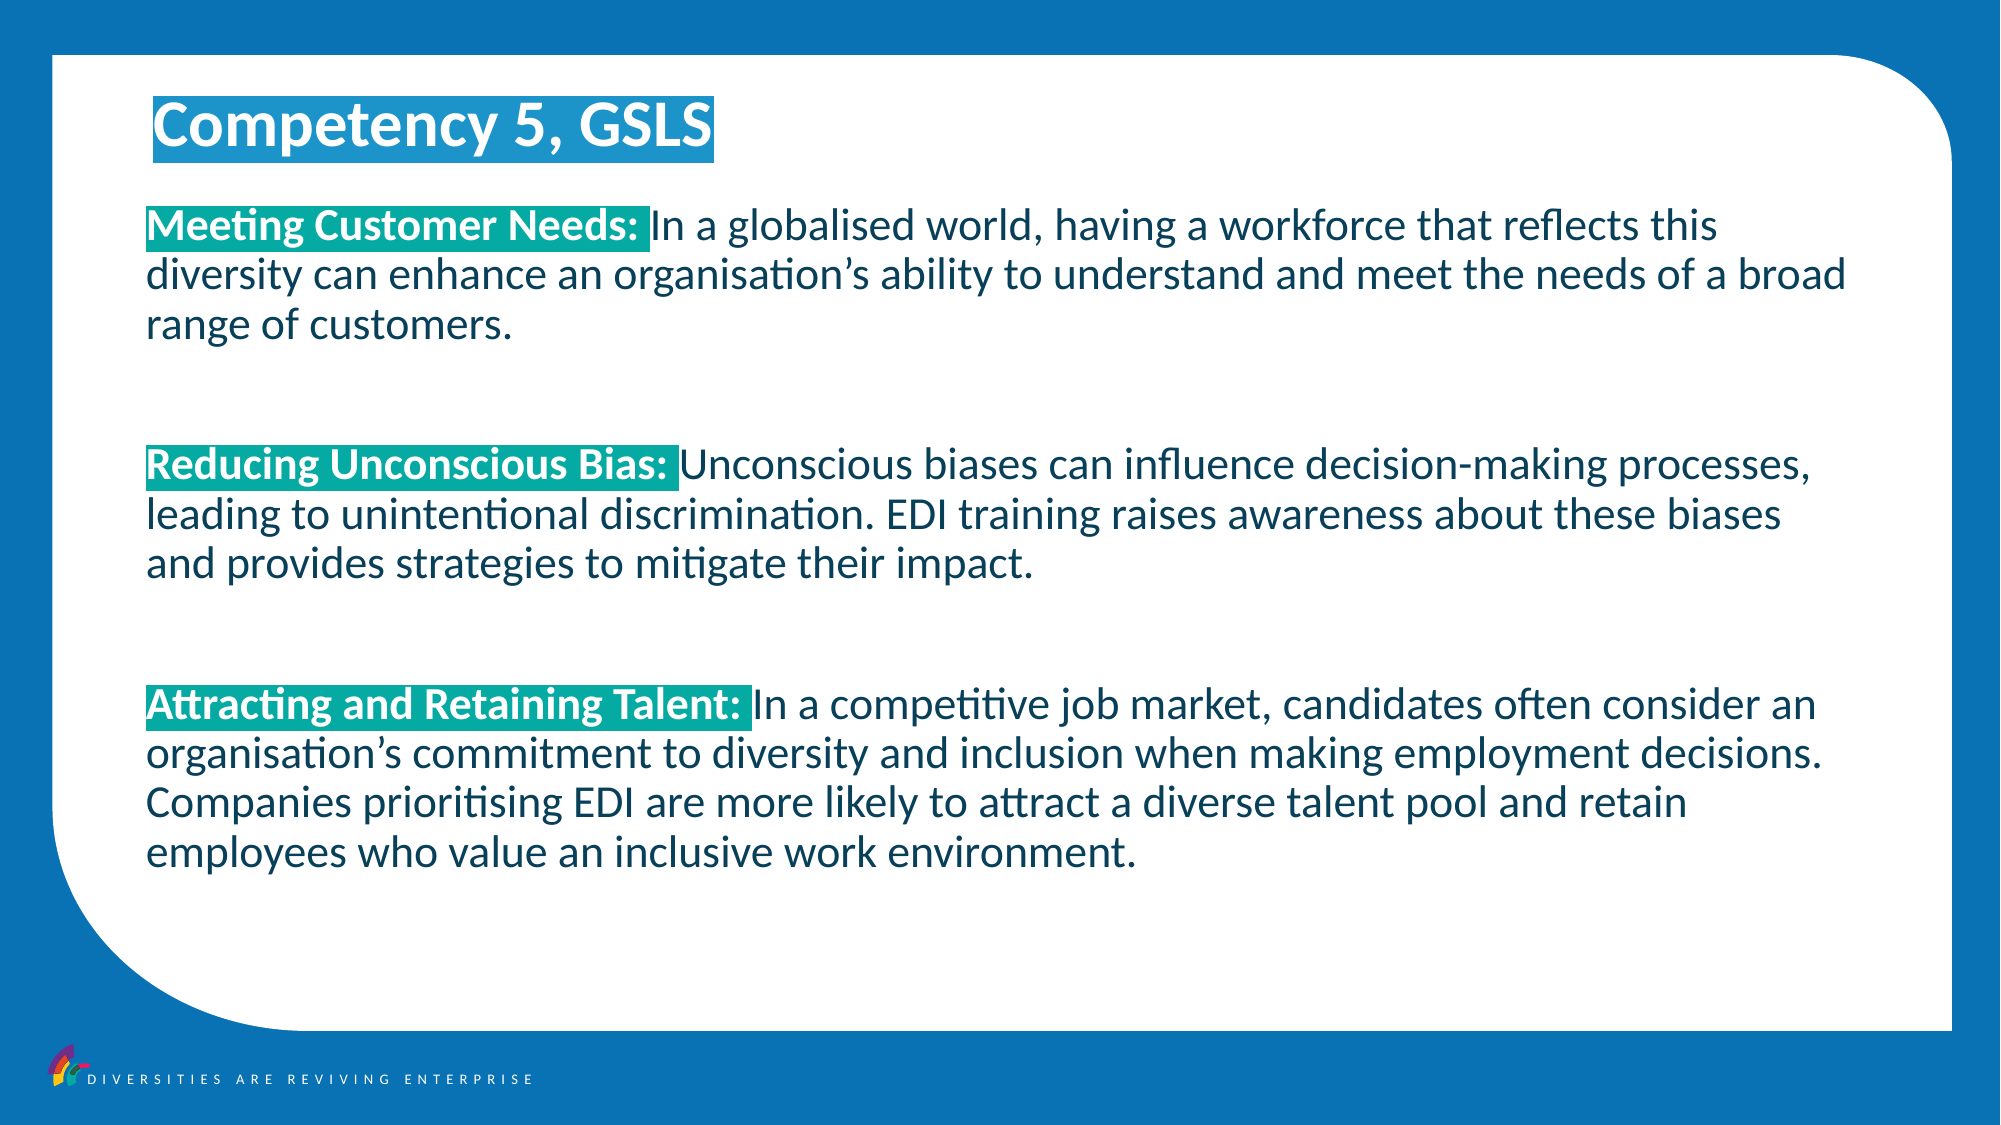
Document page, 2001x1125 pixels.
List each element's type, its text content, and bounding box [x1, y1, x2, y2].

text_box Competency 5, GSLS [93, 71, 774, 167]
list Meeting Customer Needs: In a globalised world, having a workforce that reflects this diversity can enhance an organisation’s ability to understand and meet the needs of a broad range of customers. Reducing Unconscious Bias: Unconscious biases can influence decision-making processes, leading to unintentional discrimination. EDI training raises awareness about these biases and provides strategies to mitigate their impact. Attracting and Retaining Talent: In a competitive job market, candidates often consider an organisation’s commitment to diversity and inclusion when making employment decisions. Companies prioritising EDI are more likely to attract a diverse talent pool and retain employees who value an inclusive work environment. [130, 193, 1869, 825]
